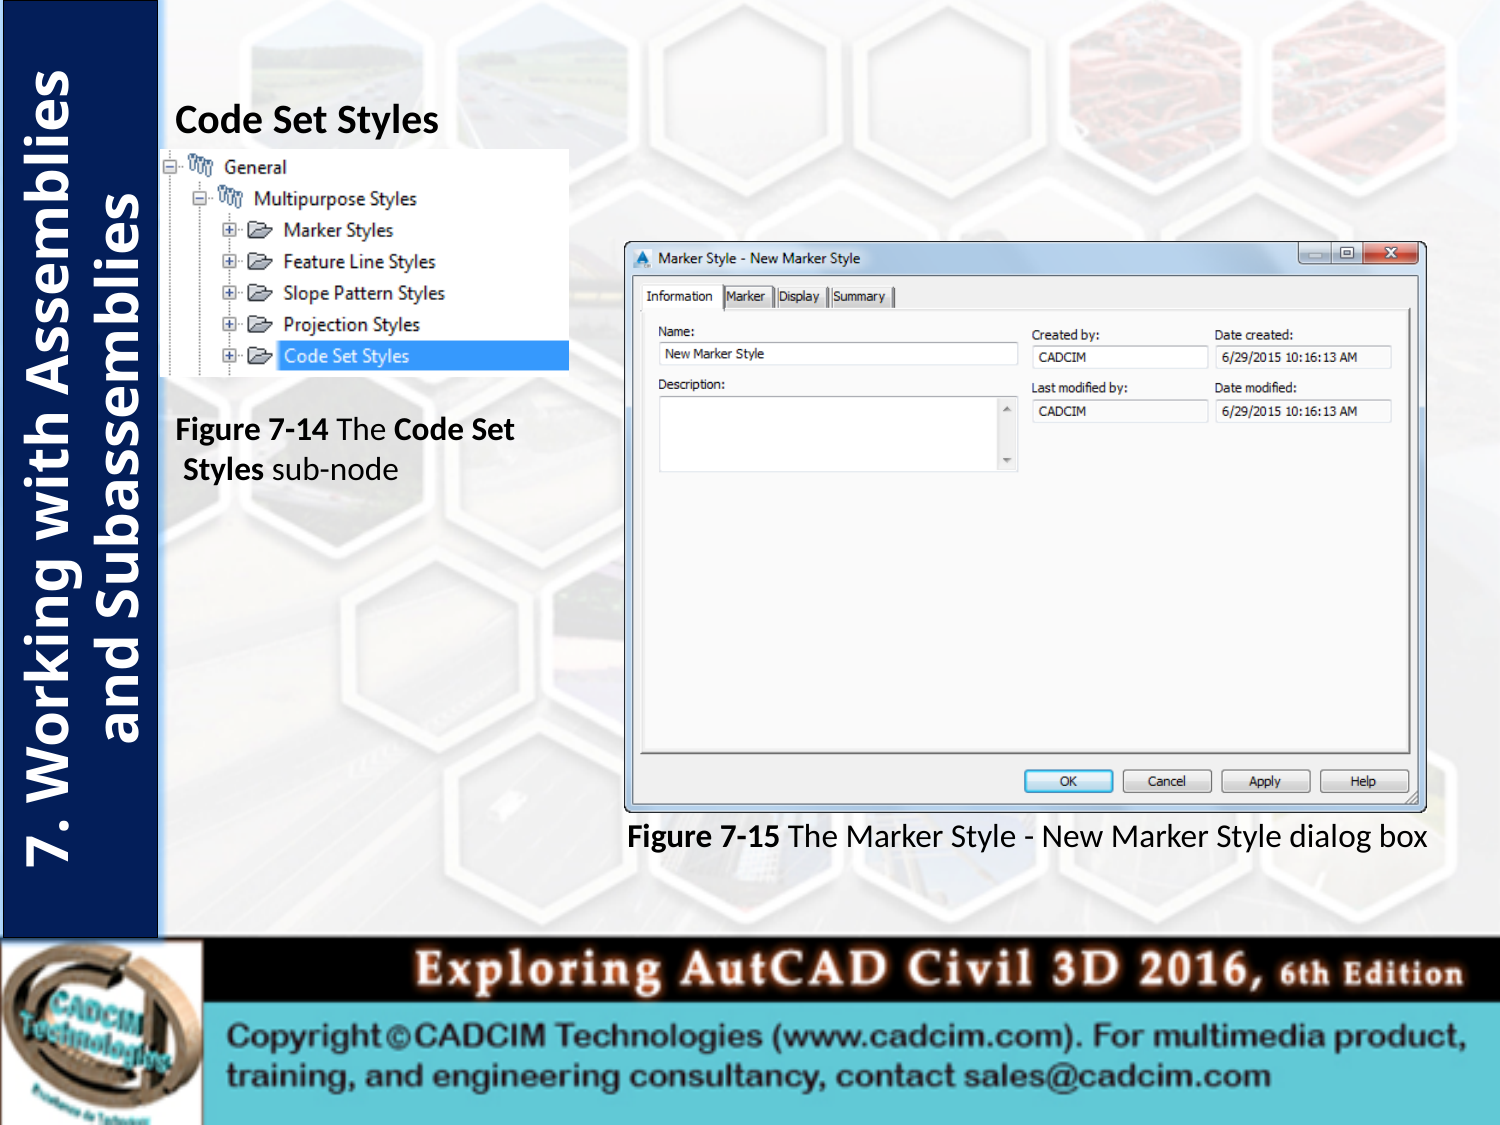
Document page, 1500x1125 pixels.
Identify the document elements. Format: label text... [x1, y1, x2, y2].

text_box Code Set Styles [160, 84, 911, 150]
text_box Figure 7-15 The Marker Style - New Marker Style dialog box [612, 806, 1450, 862]
text_box Figure 7-14 The Code Set Styles sub-node [160, 399, 561, 495]
picture [0, 0, 1500, 1125]
